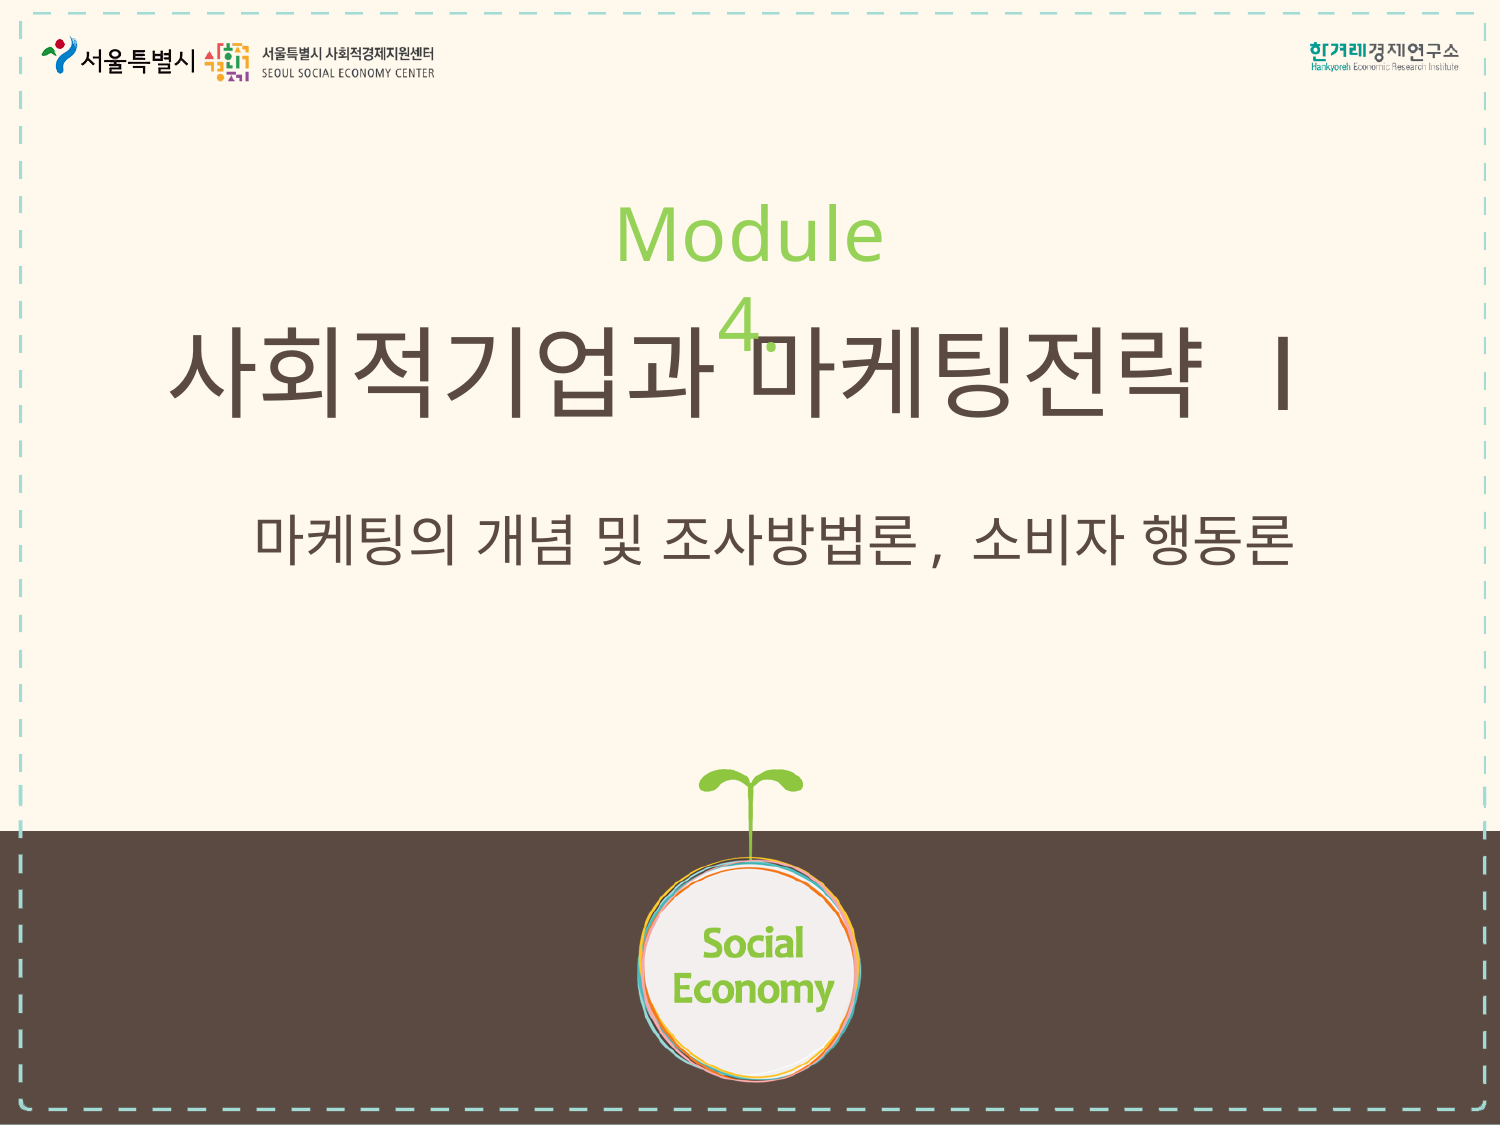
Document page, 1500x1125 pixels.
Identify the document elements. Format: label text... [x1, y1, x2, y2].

picture [0, 0, 1500, 1125]
title 사회적기업과 마케팅전략 Ⅰ [112, 302, 1388, 433]
list Module 4. [561, 178, 939, 285]
text_box 마케팅의 개념 및 조사방법론, 소비자 행동론 [137, 497, 1413, 628]
